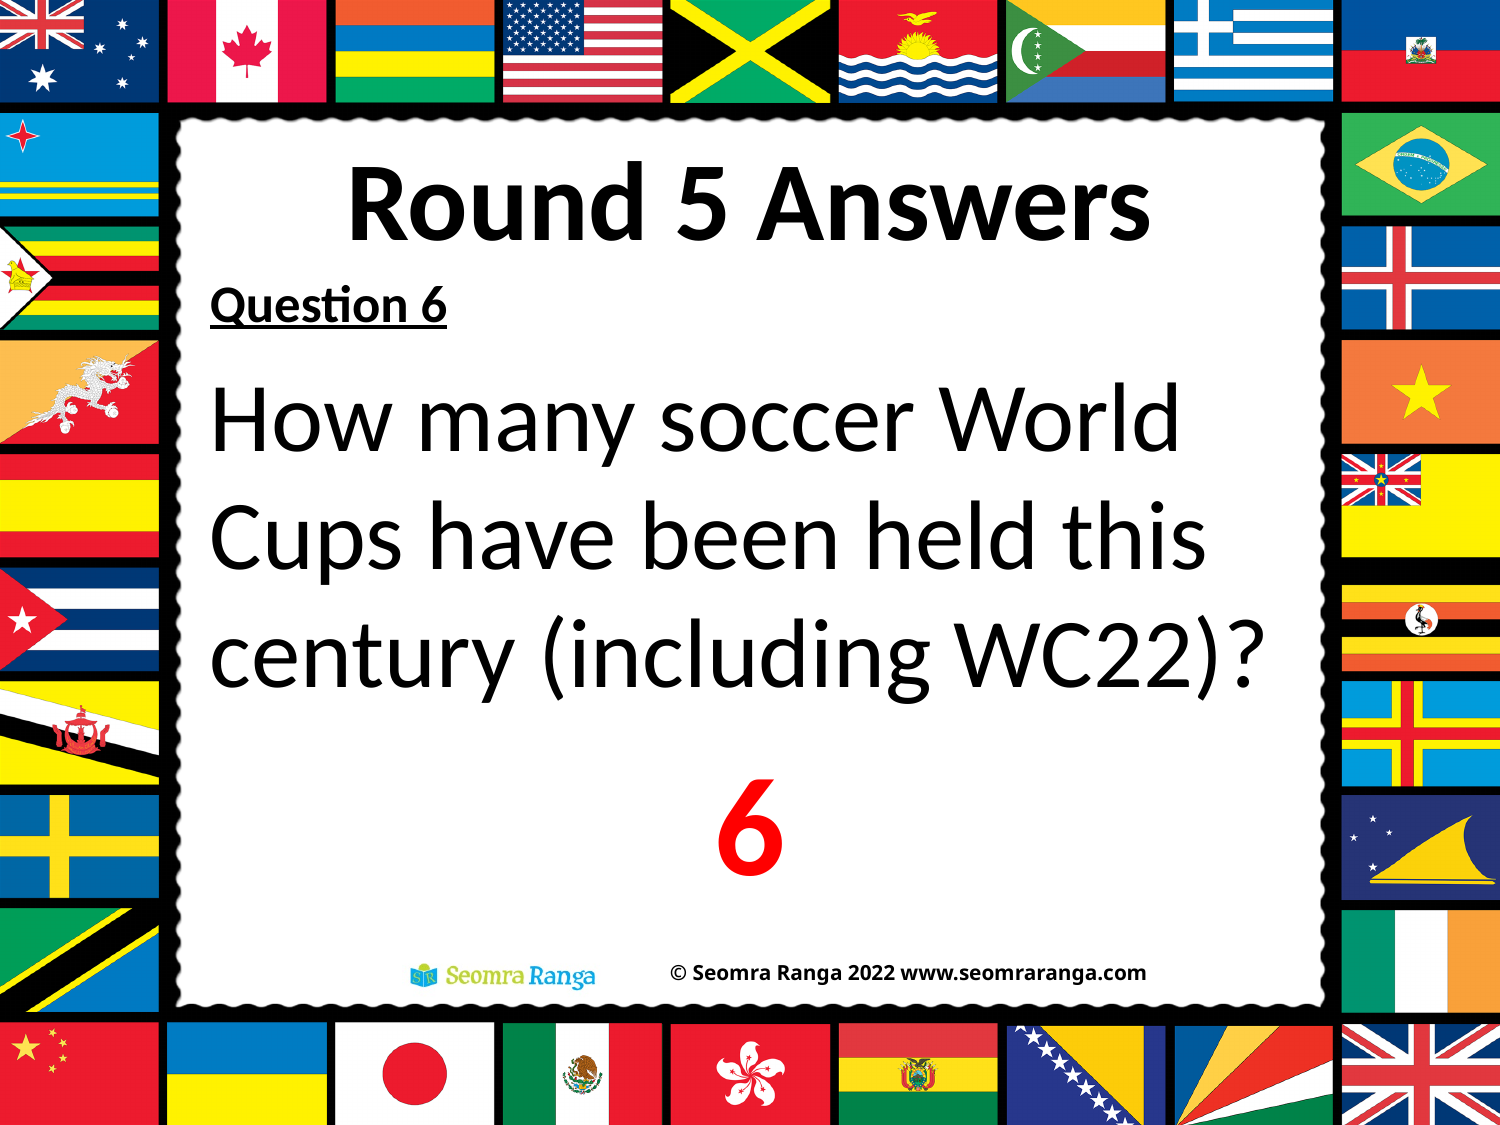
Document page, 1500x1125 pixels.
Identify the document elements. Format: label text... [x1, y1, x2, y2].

text_box © Seomra Ranga 2022 www.seomraranga.com [631, 953, 1187, 993]
list Question 6 How many soccer World Cups have been held this century (including WC22)? 6 [194, 261, 1306, 953]
picture [10, 122, 36, 150]
picture [0, 0, 1500, 1125]
title Round 5 Answers [183, 101, 1317, 290]
